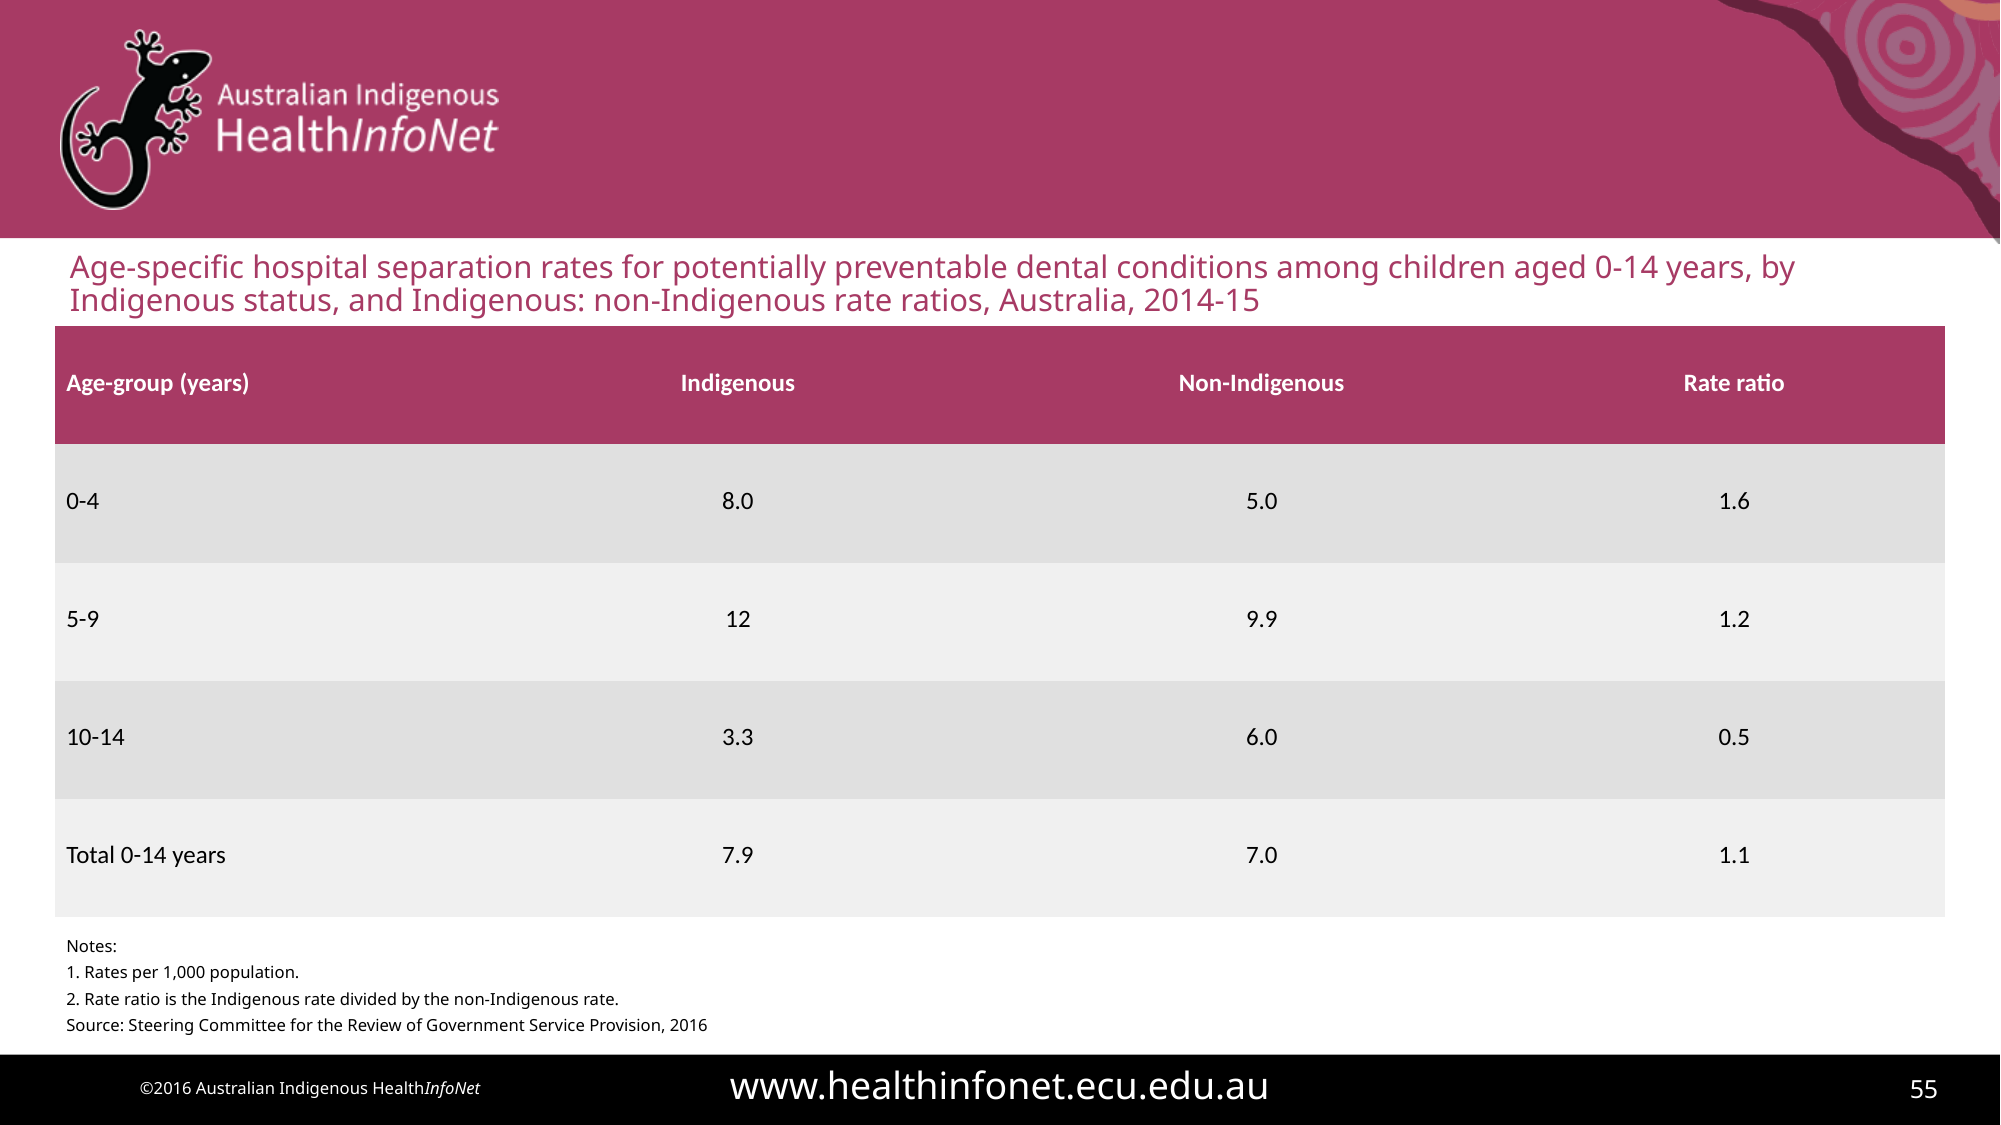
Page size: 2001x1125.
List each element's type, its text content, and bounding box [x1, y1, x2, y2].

text_box Notes: 1. Rates per 1,000 population. 2. Rate ratio is the Indigenous rate divided by the non-Indigenous rate. Source: Steering Committee for the Review of Government Service Provision, 2016 [51, 928, 1052, 1042]
table_cell 6.0 [1000, 681, 1524, 799]
table_cell 5.0 [1000, 444, 1524, 563]
table_cell 1.2 [1524, 563, 1945, 681]
table_cell 8.0 [476, 444, 1000, 563]
table_cell 1.1 [1524, 799, 1945, 917]
picture [60, 29, 499, 210]
table_cell 12 [476, 563, 1000, 681]
picture [1673, 0, 2000, 279]
table_cell Total 0-14 years [55, 799, 476, 917]
table_header Rate ratio [1524, 326, 1945, 444]
table_header Non-Indigenous [1000, 326, 1524, 444]
table_cell 0.5 [1524, 681, 1945, 799]
table_cell 0-4 [55, 444, 476, 563]
table_cell 9.9 [1000, 563, 1524, 681]
table_cell 5-9 [55, 563, 476, 681]
table_cell 10-14 [55, 681, 476, 799]
table_cell 1.6 [1524, 444, 1945, 563]
table_header Age-group (years) [55, 326, 476, 444]
table_cell 7.0 [1000, 799, 1524, 917]
table_cell 7.9 [476, 799, 1000, 917]
table_header Indigenous [476, 326, 1000, 444]
title Age-specific hospital separation rates for potentially preventable dental conditions among children aged 0-14 years, by Indigenous status, and Indigenous: non-Indigenous rate ratios, Australia, 2014-15 [55, 243, 1945, 326]
table_cell 3.3 [476, 681, 1000, 799]
